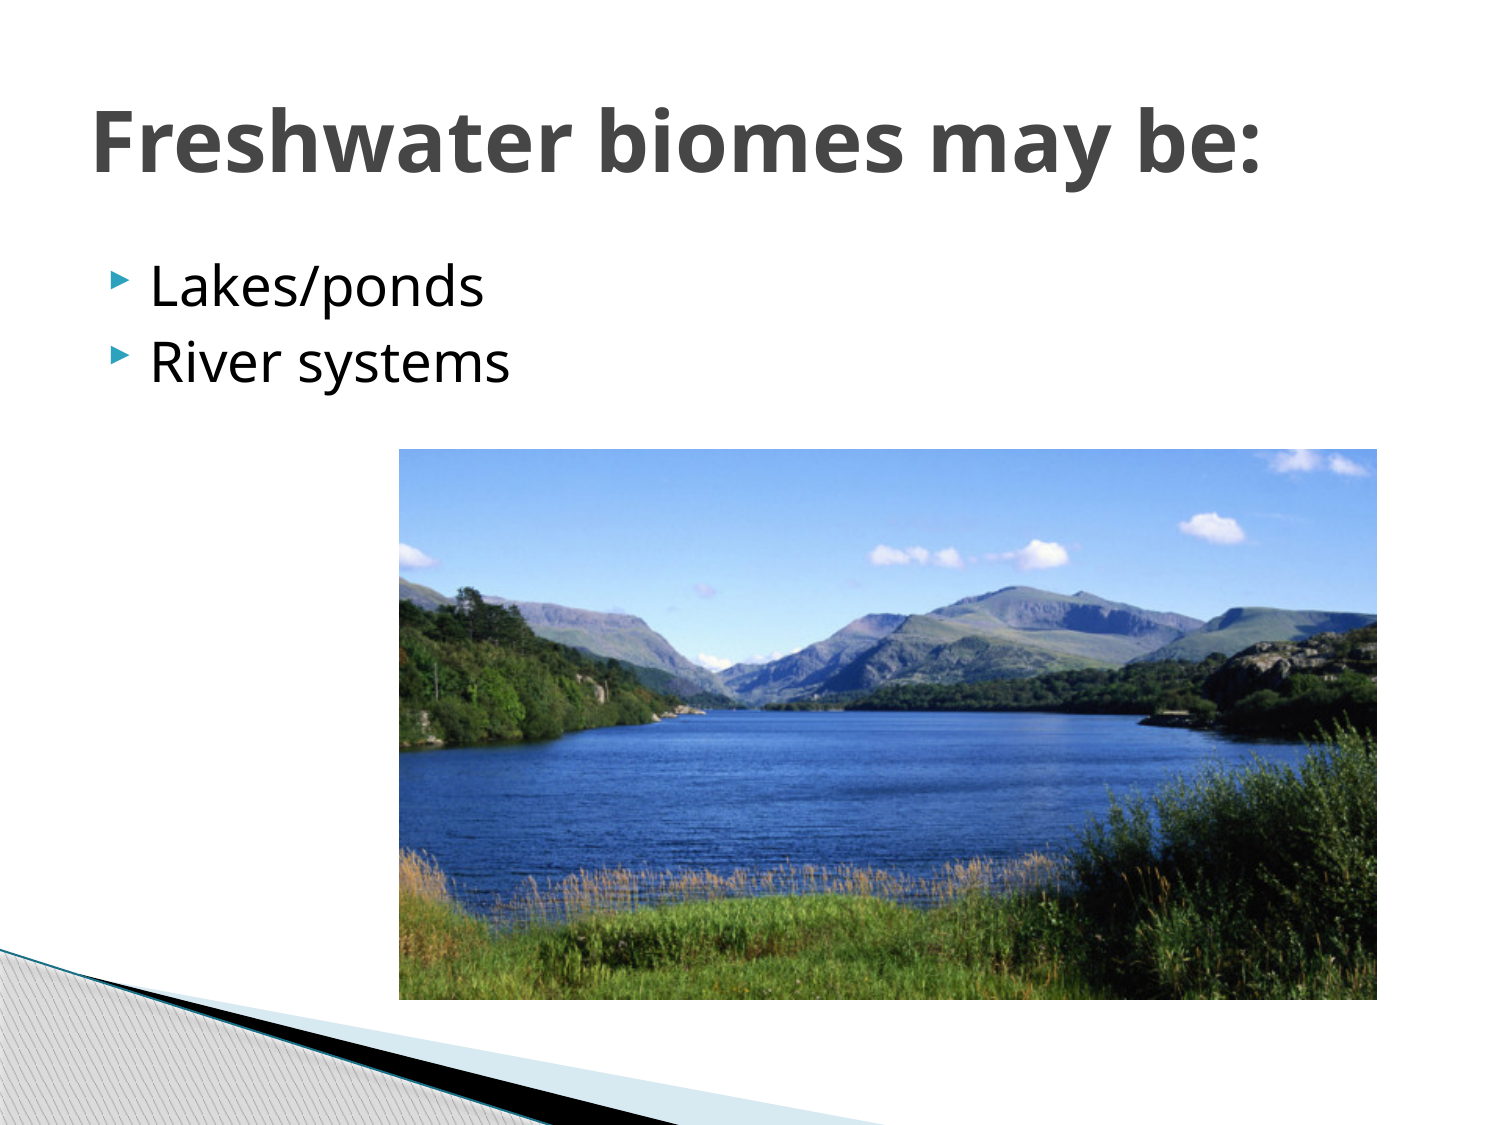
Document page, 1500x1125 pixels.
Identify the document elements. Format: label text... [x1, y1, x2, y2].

list Lakes/ponds River systems [75, 243, 1425, 986]
title Freshwater biomes may be: [75, 45, 1425, 233]
picture [399, 449, 1377, 1001]
